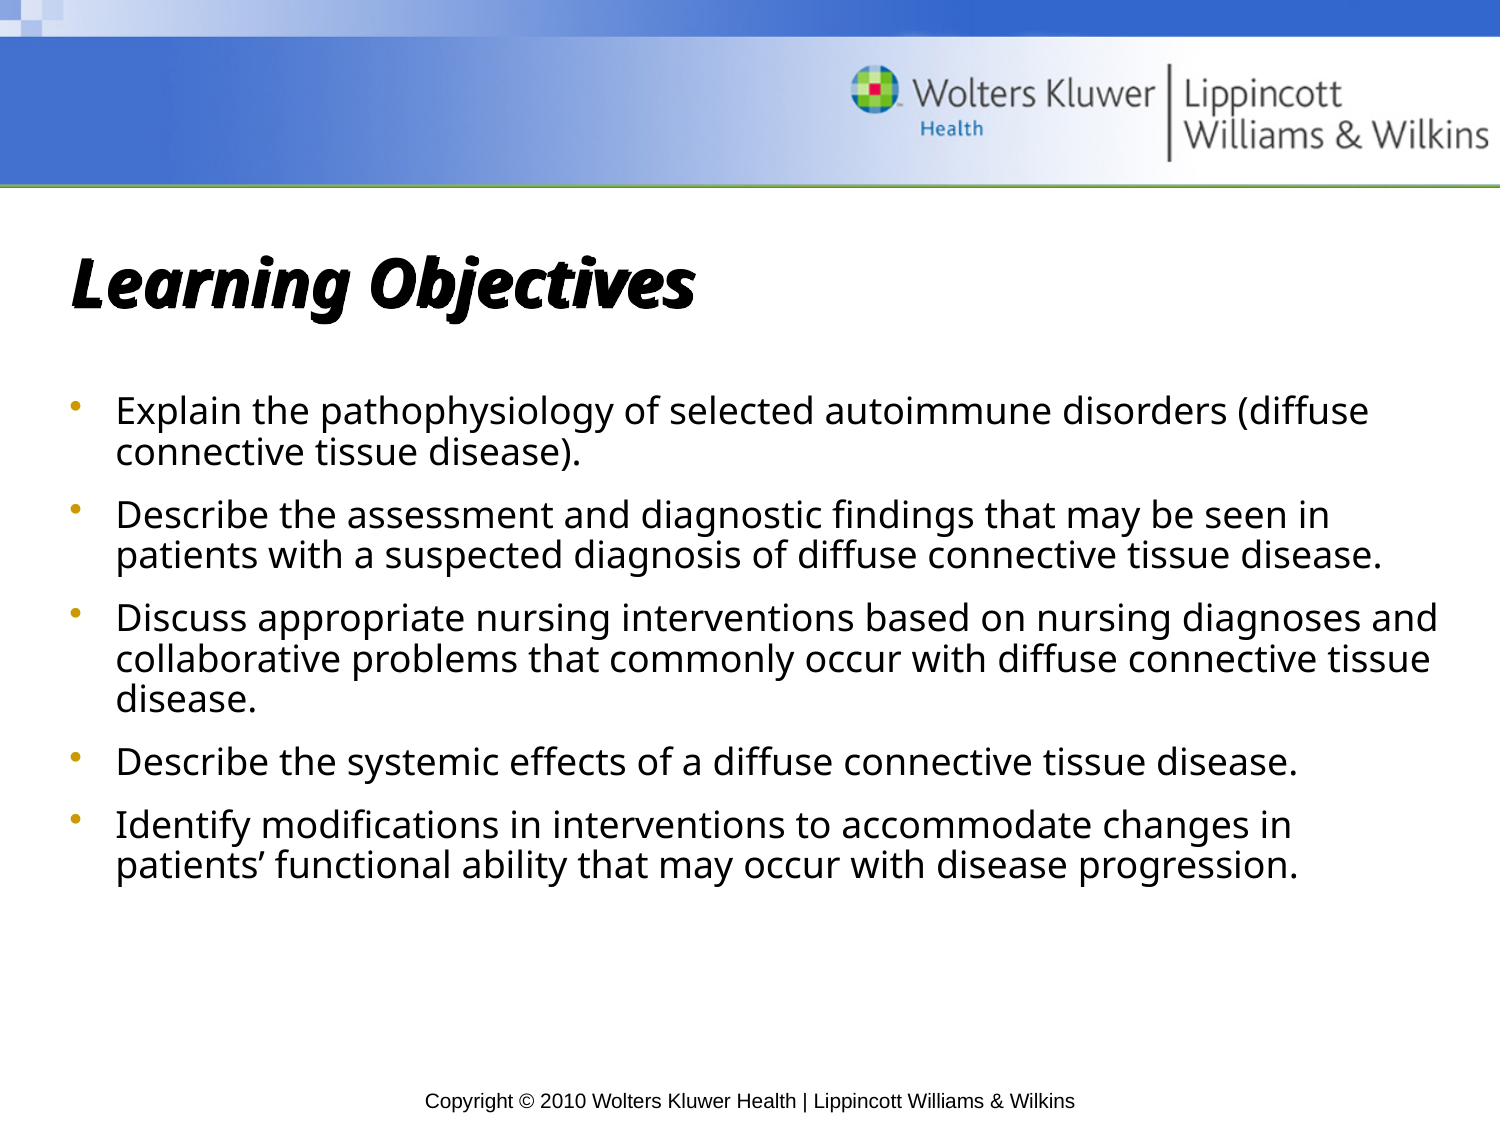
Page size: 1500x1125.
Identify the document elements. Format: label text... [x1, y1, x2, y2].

picture [0, 0, 1500, 188]
title Learning Objectives [70, 264, 1470, 401]
list Explain the pathophysiology of selected autoimmune disorders (diffuse connective tissue disease). Describe the assessment and diagnostic findings that may be seen in patients with a suspected diagnosis of diffuse connective tissue disease. Discuss appropriate nursing interventions based on nursing diagnoses and collaborative problems that commonly occur with diffuse connective tissue disease. Describe the systemic effects of a diffuse connective tissue disease. Identify modifications in interventions to accommodate changes in patients’ functional ability that may occur with disease progression. [53, 384, 1468, 1088]
